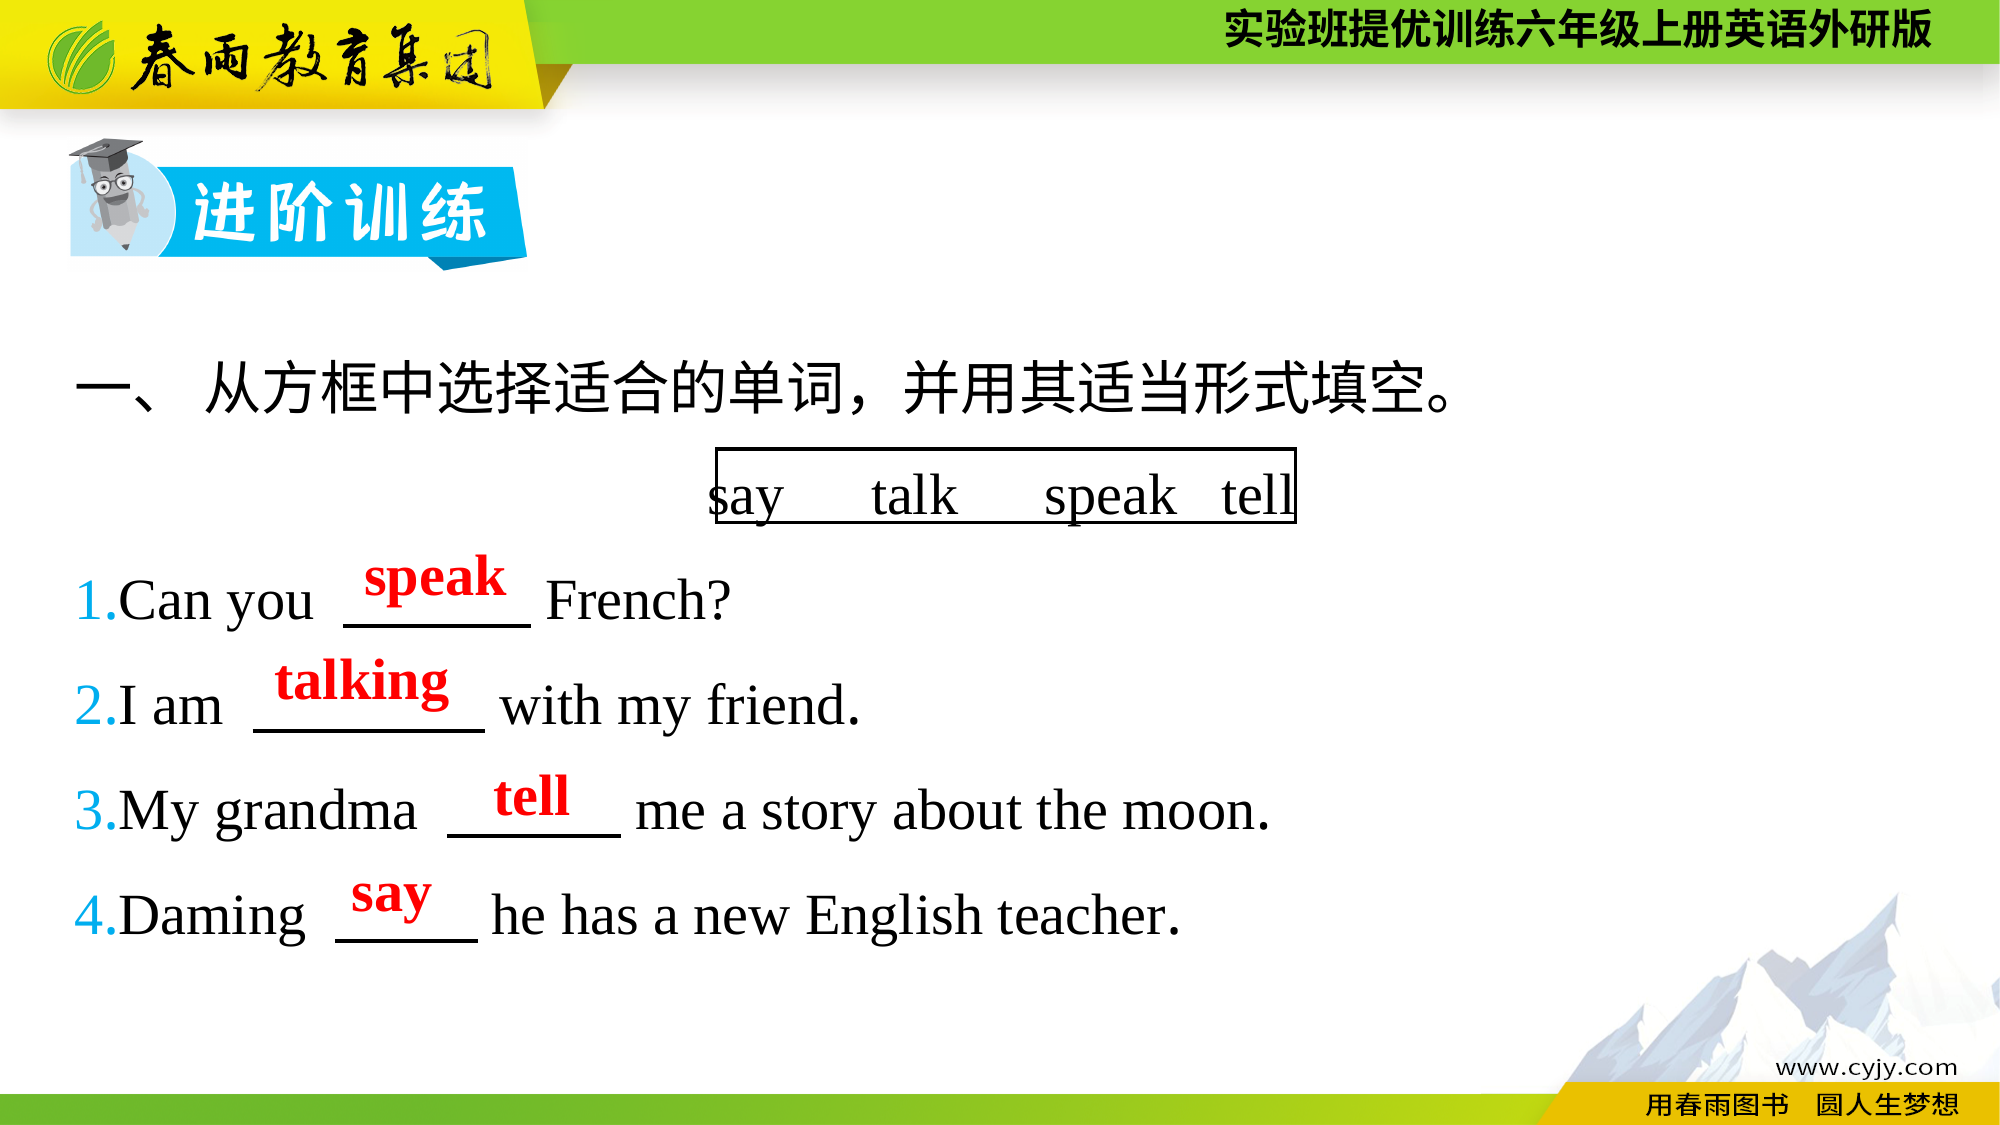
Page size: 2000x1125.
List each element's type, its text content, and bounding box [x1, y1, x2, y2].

text_box [716, 449, 1296, 523]
list 一、 从方框中选择适合的单词，并用其适当形式填空。 say talk speak tell 1.Can you French? 2.I am with my friend. 3.My grandma me a story about the moon. 4.Daming he has a new English teacher. [59, 308, 1944, 960]
text_box say [336, 845, 448, 931]
text_box talking [259, 634, 465, 720]
text_box tell [478, 749, 586, 835]
picture [0, 0, 2000, 1125]
text_box speak [349, 529, 522, 615]
